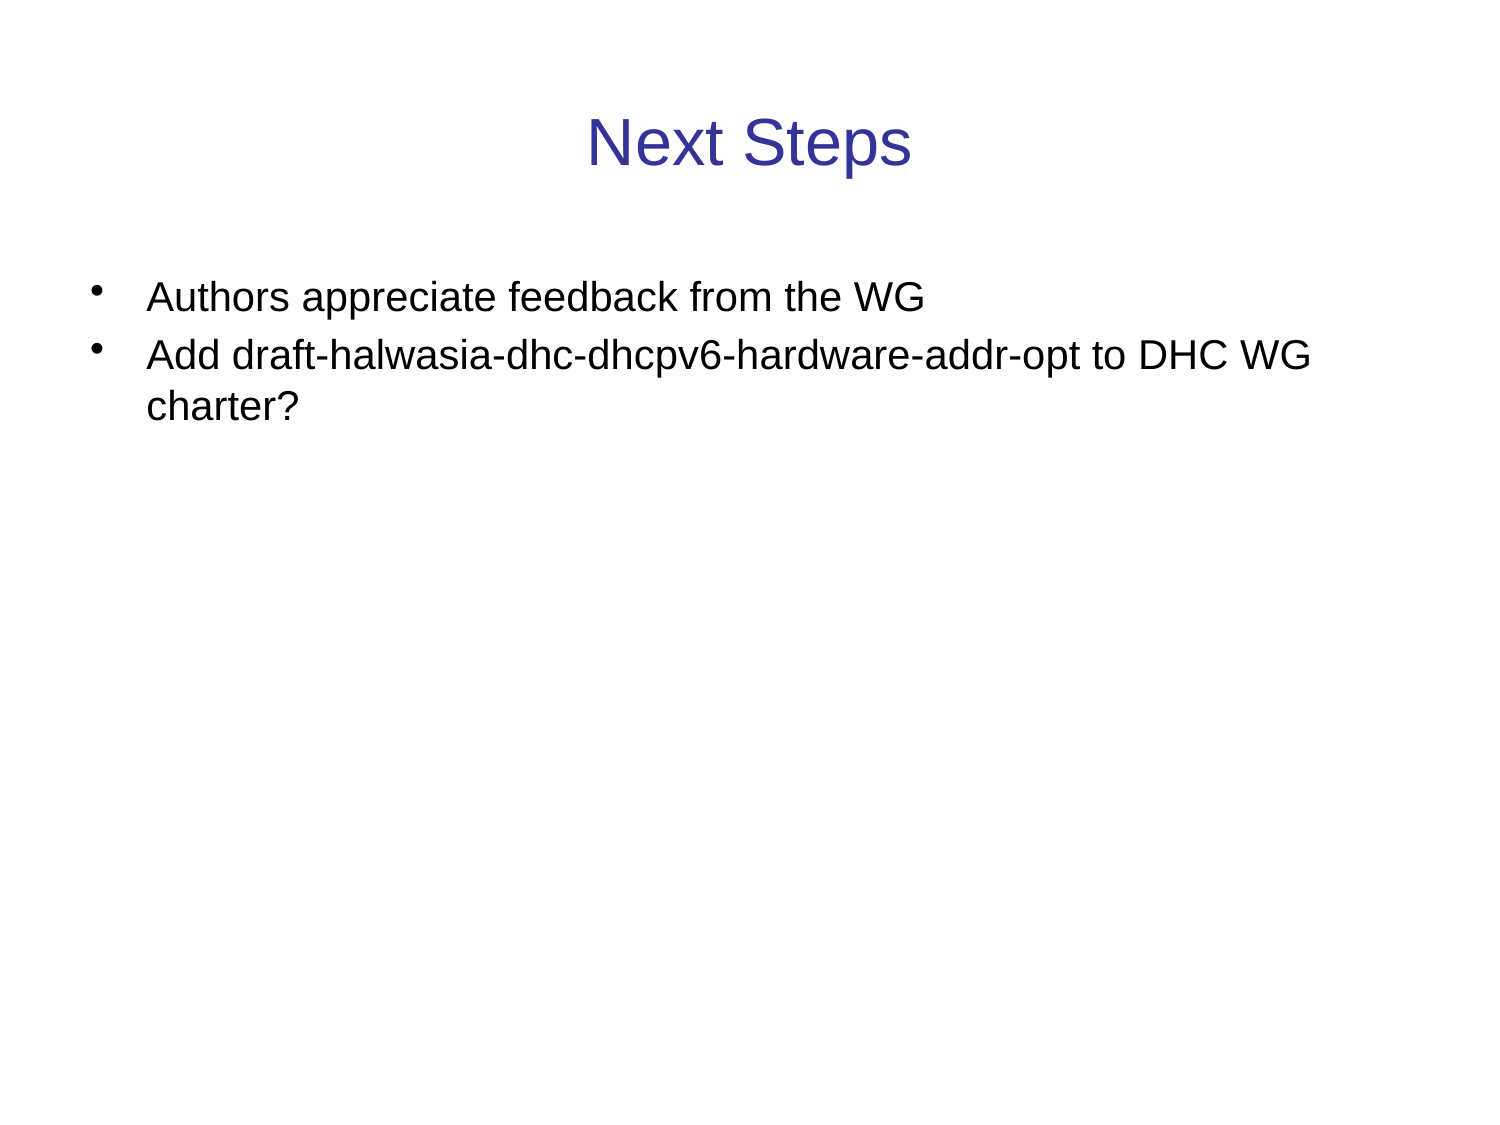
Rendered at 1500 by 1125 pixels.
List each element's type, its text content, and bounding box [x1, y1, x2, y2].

list Authors appreciate feedback from the WG Add draft-halwasia-dhc-dhcpv6-hardware-addr-opt to DHC WG charter? [74, 262, 1426, 1006]
title Next Steps [74, 44, 1426, 233]
